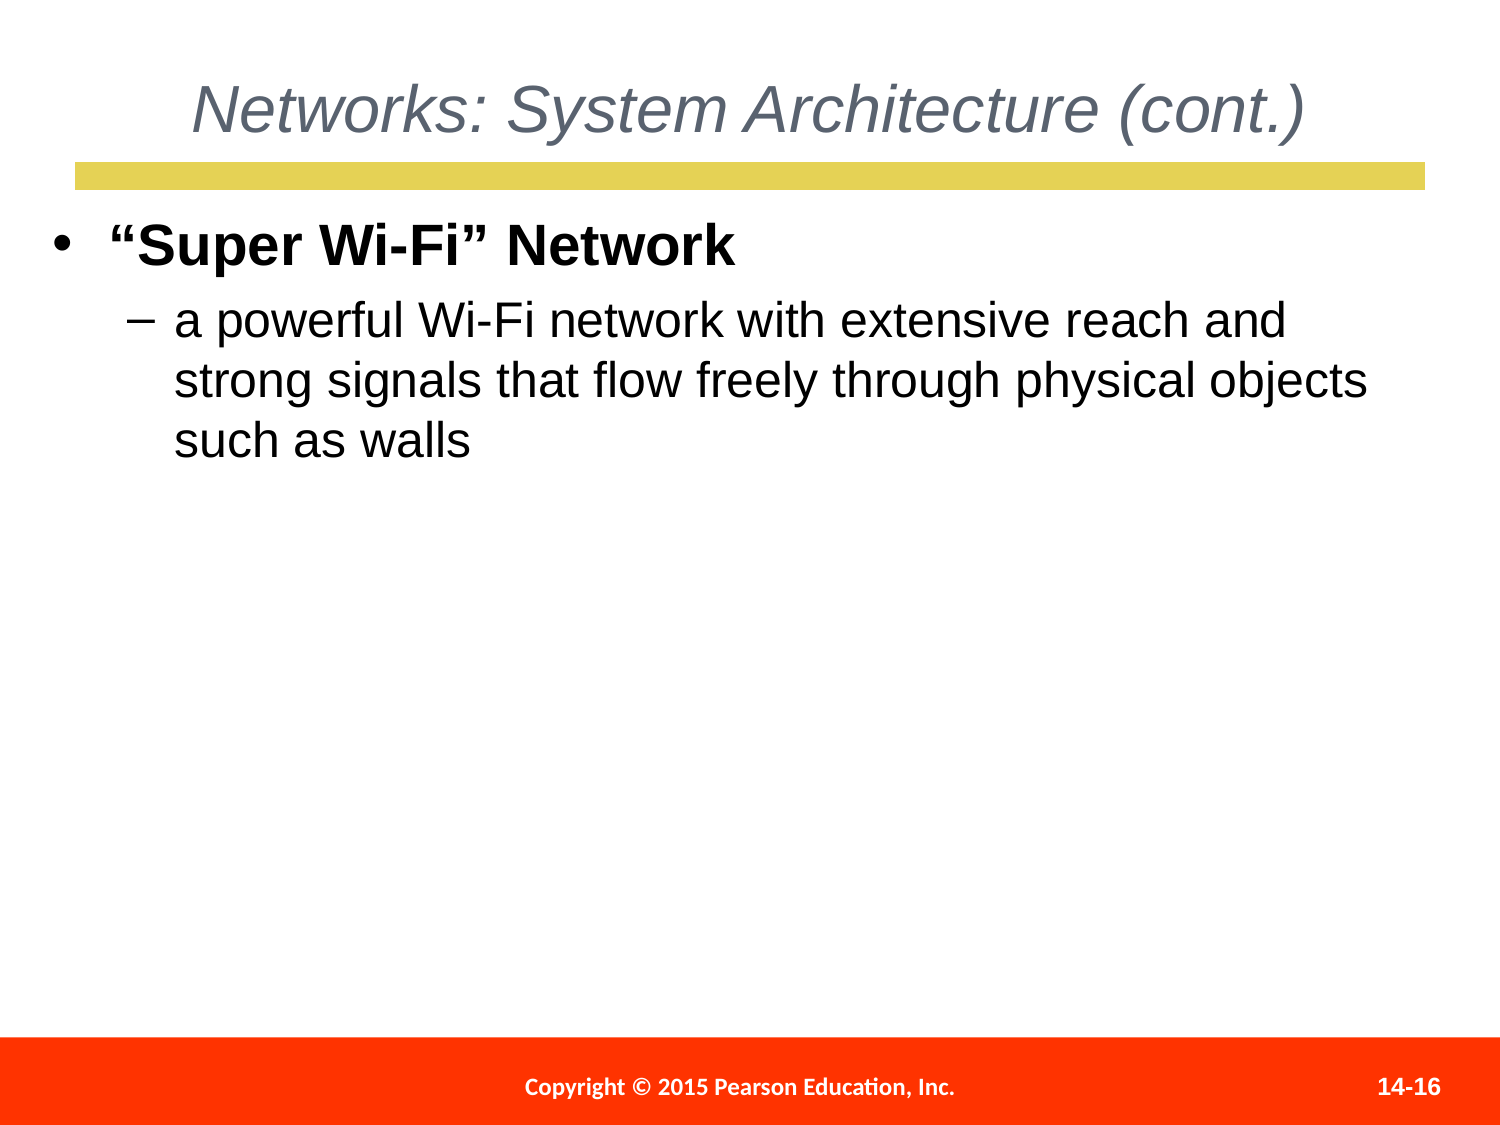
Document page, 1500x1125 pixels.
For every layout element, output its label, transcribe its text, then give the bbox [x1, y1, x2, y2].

text_box Networks: System Architecture (cont.) [74, 12, 1425, 200]
list “Super Wi-Fi” Network a powerful Wi-Fi network with extensive reach and strong signals that flow freely through physical objects such as walls [37, 199, 1451, 1006]
